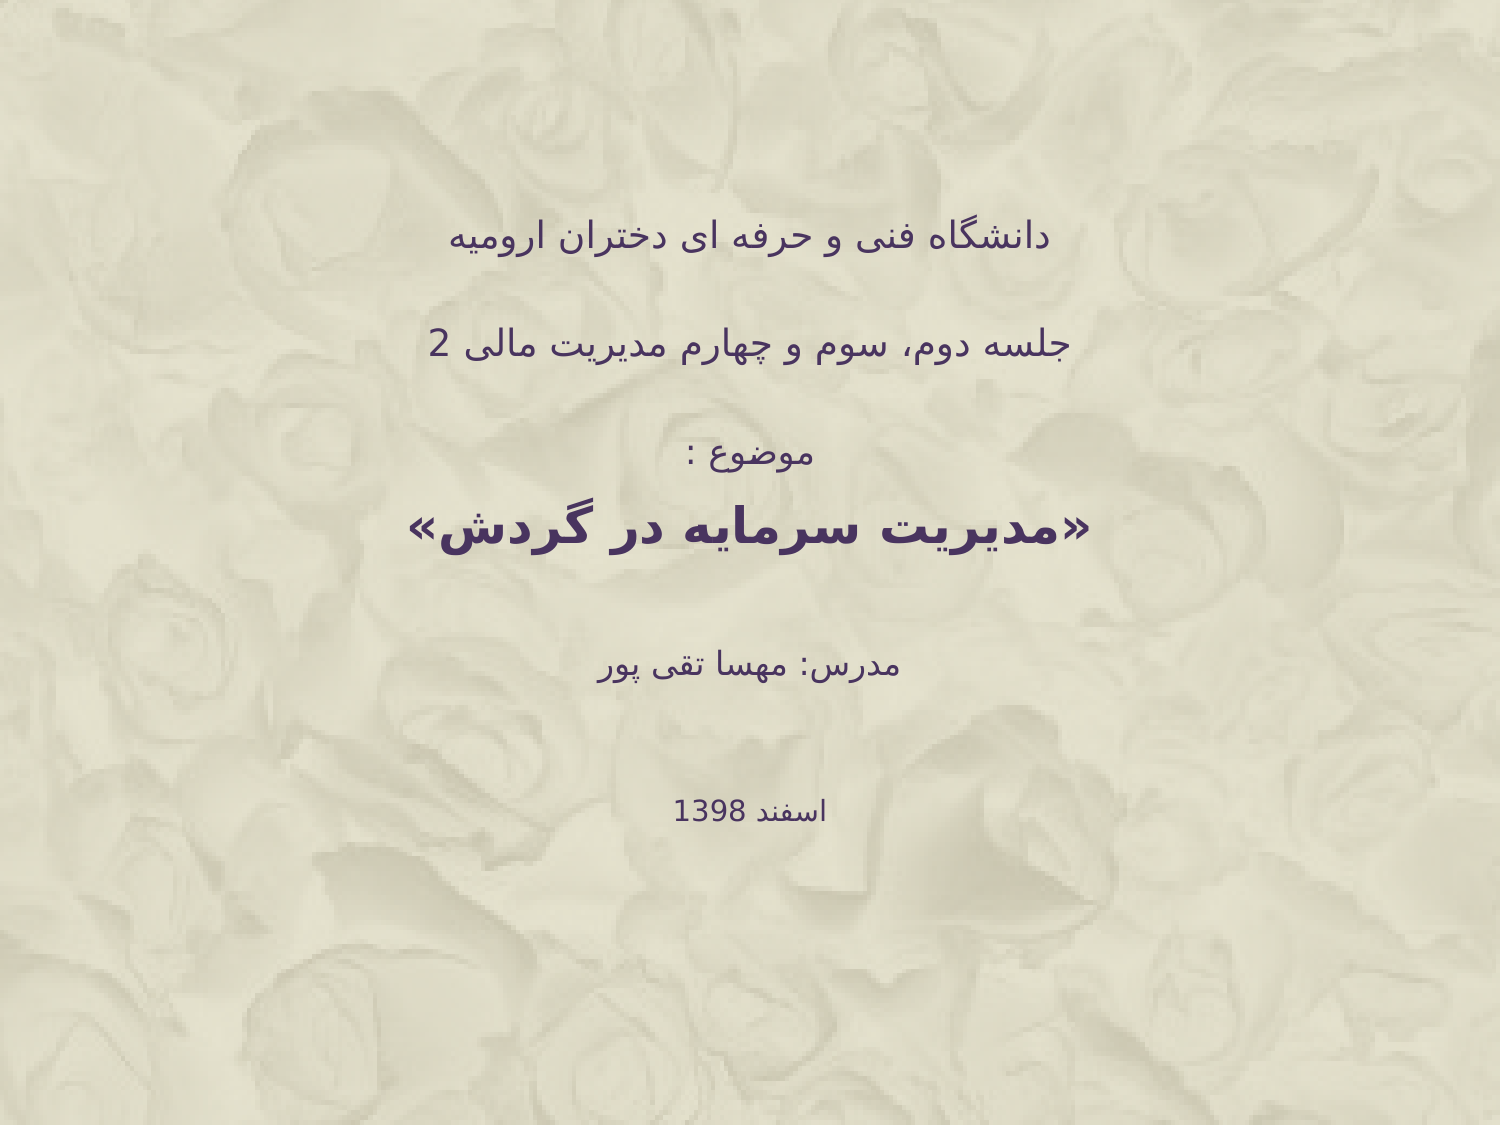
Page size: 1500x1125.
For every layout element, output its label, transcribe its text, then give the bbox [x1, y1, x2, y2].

text_box دانشگاه فنی و حرفه ای دختران ارومیه جلسه دوم، سوم و چهارم مدیریت مالی 2 موضوع : «مدیریت سرمایه در گردش» مدرس: مهسا تقی پور اسفند 1398 [0, 0, 1500, 835]
